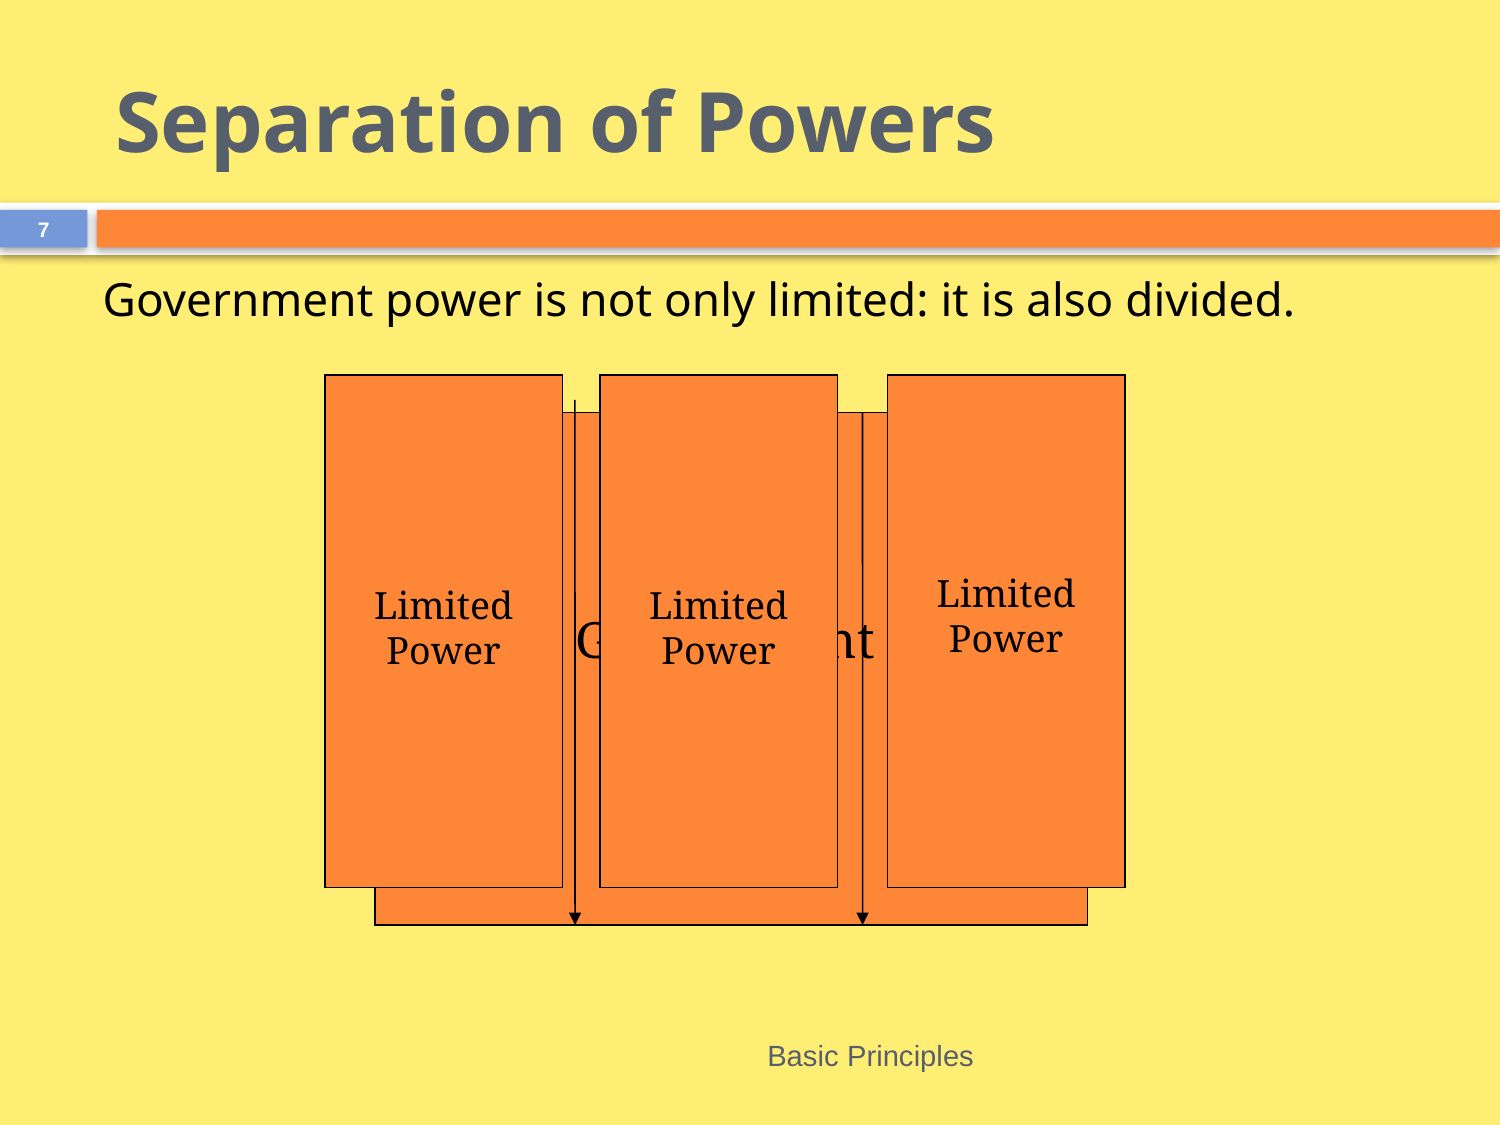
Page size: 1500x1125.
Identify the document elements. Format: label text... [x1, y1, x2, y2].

text_box [568, 399, 582, 925]
text_box Limited Power [899, 562, 1113, 668]
text_box [599, 374, 838, 888]
footer Basic Principles [99, 1025, 990, 1085]
list Government power is not only limited: it is also divided. [87, 262, 1425, 363]
text_box [887, 374, 1125, 888]
text_box Government Power [375, 412, 574, 925]
text_box Limited Power [612, 574, 825, 680]
text_box Government Power [576, 412, 862, 925]
slide_number 7 [0, 208, 88, 249]
text_box Limited Power [337, 574, 550, 680]
text_box [324, 374, 563, 888]
title Separation of Powers [100, 37, 1438, 200]
text_box [856, 412, 869, 925]
text_box Government Power [863, 412, 1088, 925]
